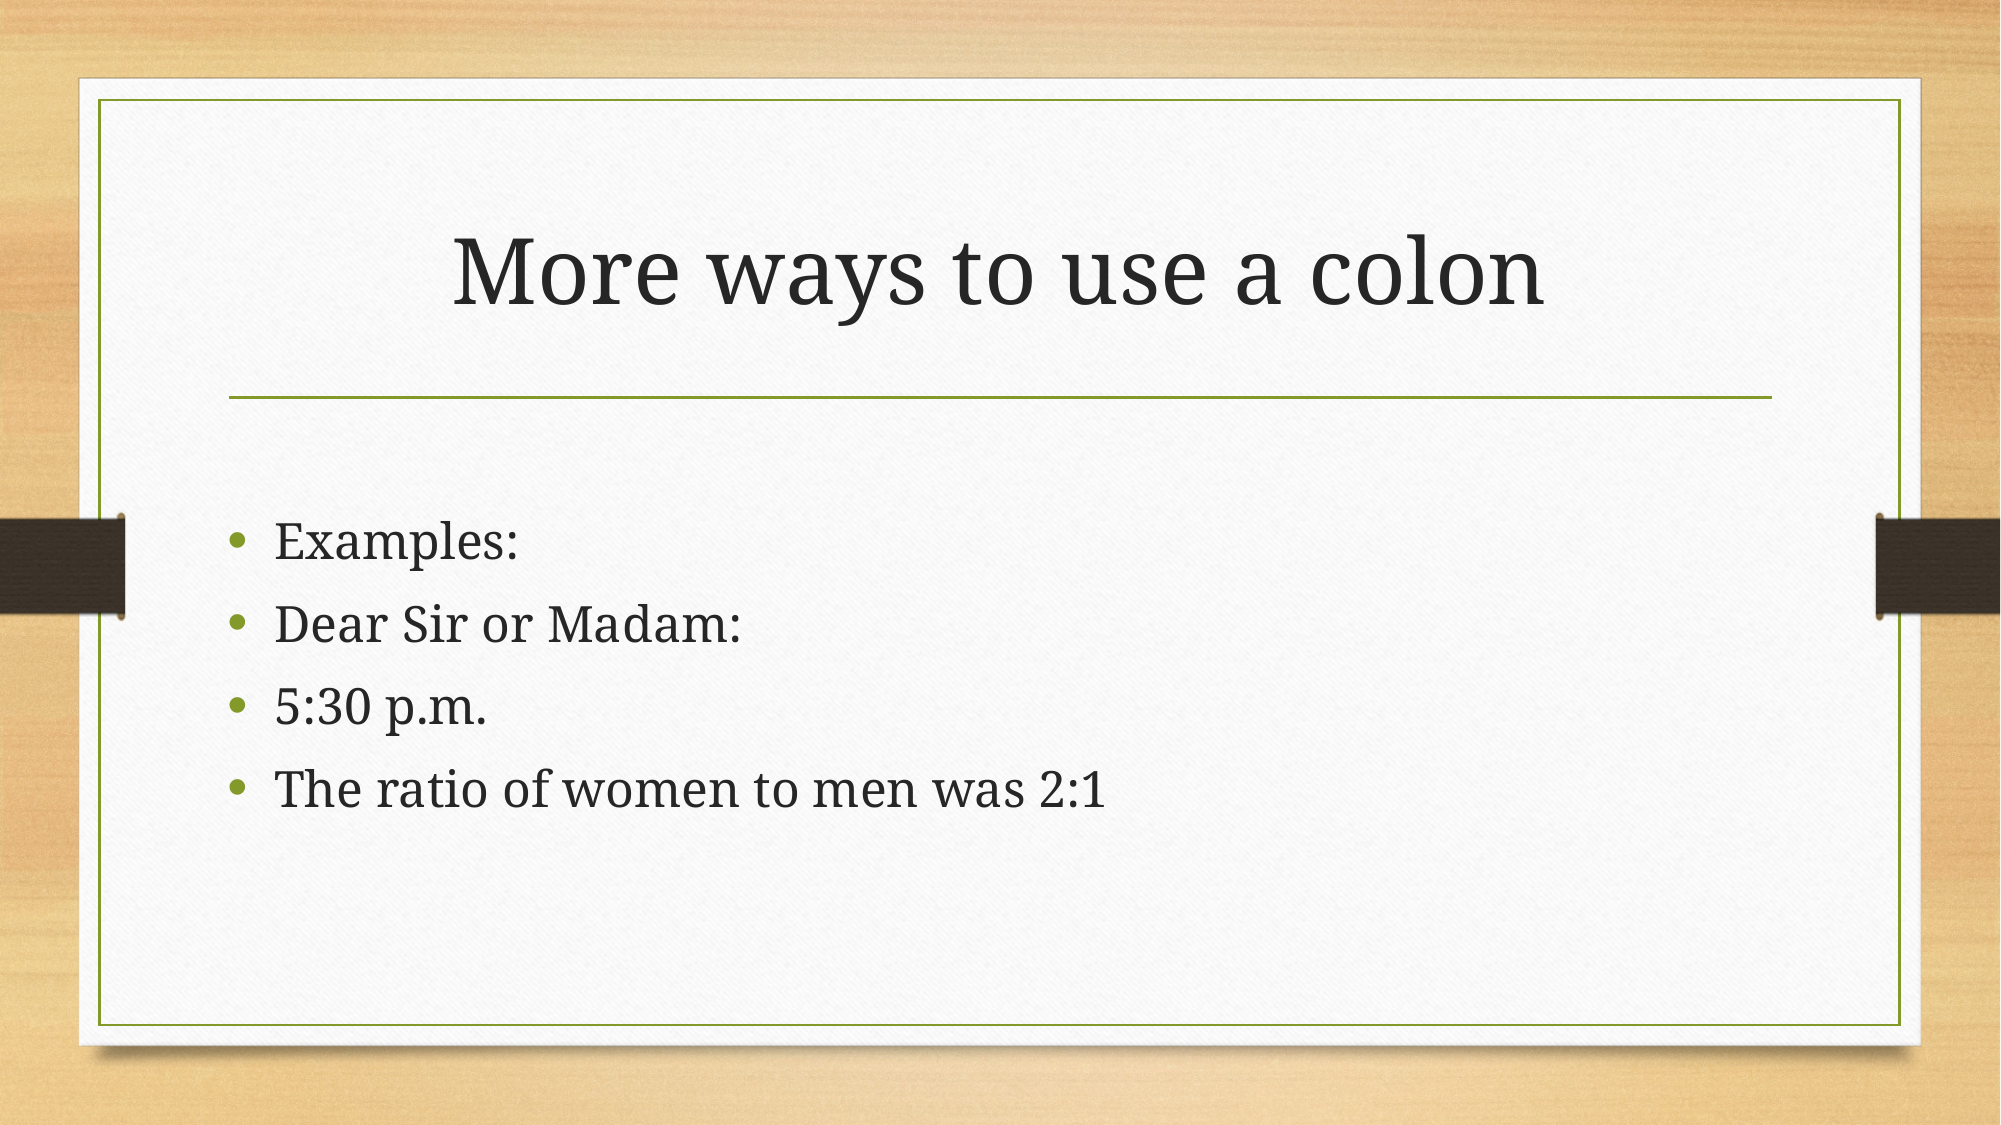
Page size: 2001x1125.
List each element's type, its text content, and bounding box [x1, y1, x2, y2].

title More ways to use a colon [212, 161, 1788, 375]
list Examples: Dear Sir or Madam: 5:30 p.m. The ratio of women to men was 2:1 [212, 419, 1788, 964]
picture [0, 0, 2001, 1125]
